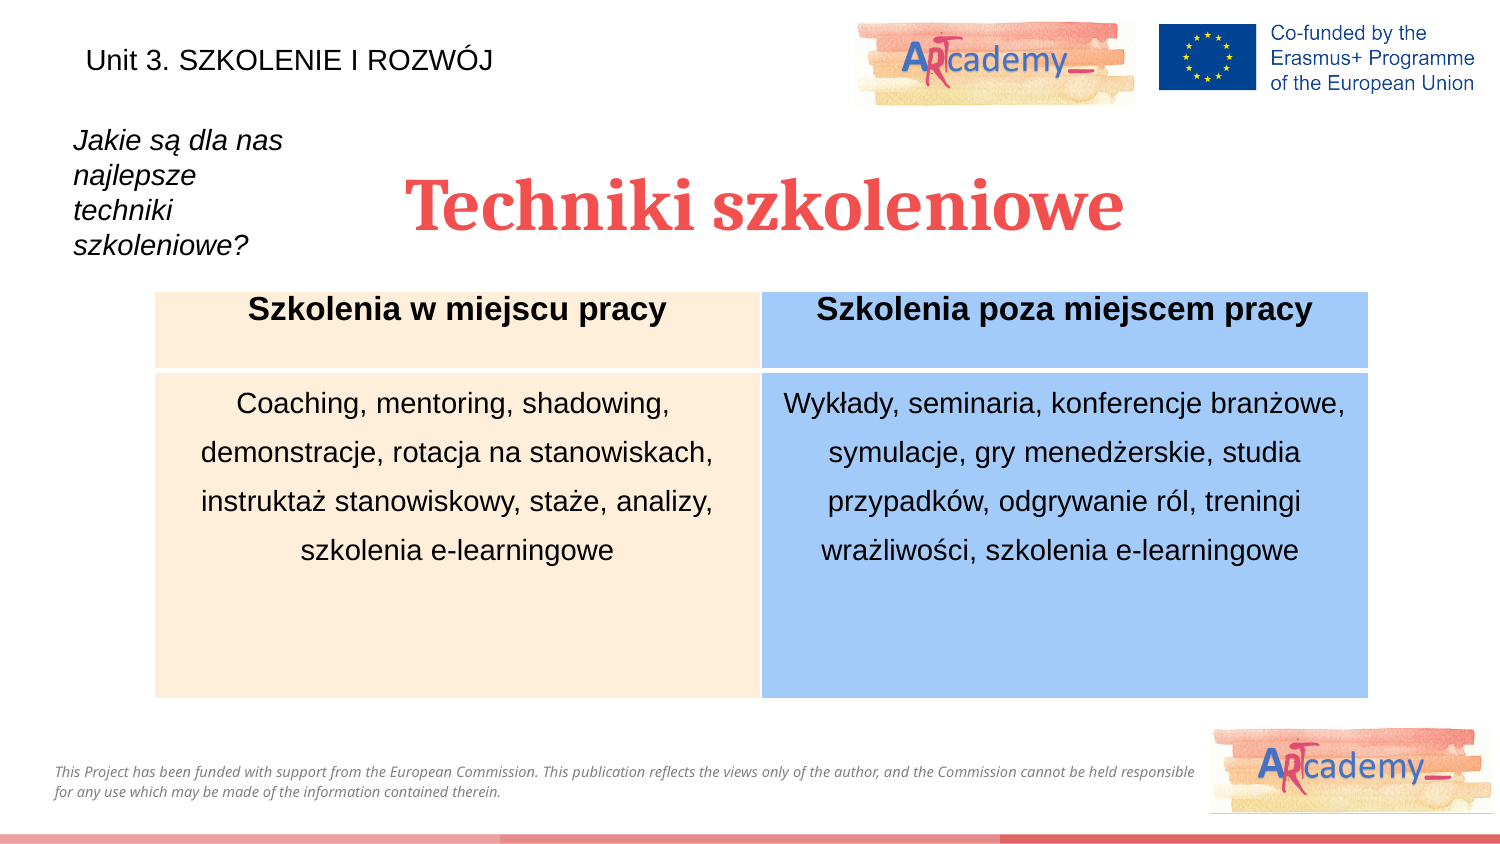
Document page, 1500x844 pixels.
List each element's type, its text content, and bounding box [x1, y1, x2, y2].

title Techniki szkoleniowe [180, 53, 1352, 261]
text_box Unit 3. SZKOLENIE I ROZWÓJ [70, 33, 708, 84]
picture [1210, 709, 1493, 844]
picture [854, 2, 1137, 138]
table_cell Wykłady, seminaria, konferencje branżowe, symulacje, gry menedżerskie, studia przypadków, odgrywanie ról, treningi wrażliwości, szkolenia e-learningowe [762, 373, 1368, 698]
text_box Jakie są dla nas najlepsze techniki szkoleniowe? [58, 114, 300, 269]
table_header Szkolenia poza miejscem pracy [762, 292, 1368, 368]
text_box This Project has been funded with support from the European Commission. This publication reflects the views only of the author, and the Commission cannot be held responsible for any use which may be made of the information contained therein. [39, 754, 1205, 799]
table_header Szkolenia w miejscu pracy [155, 292, 760, 368]
picture [1158, 24, 1474, 94]
table_cell Coaching, mentoring, shadowing, demonstracje, rotacja na stanowiskach, instruktaż stanowiskowy, staże, analizy, szkolenia e-learningowe [155, 373, 760, 698]
